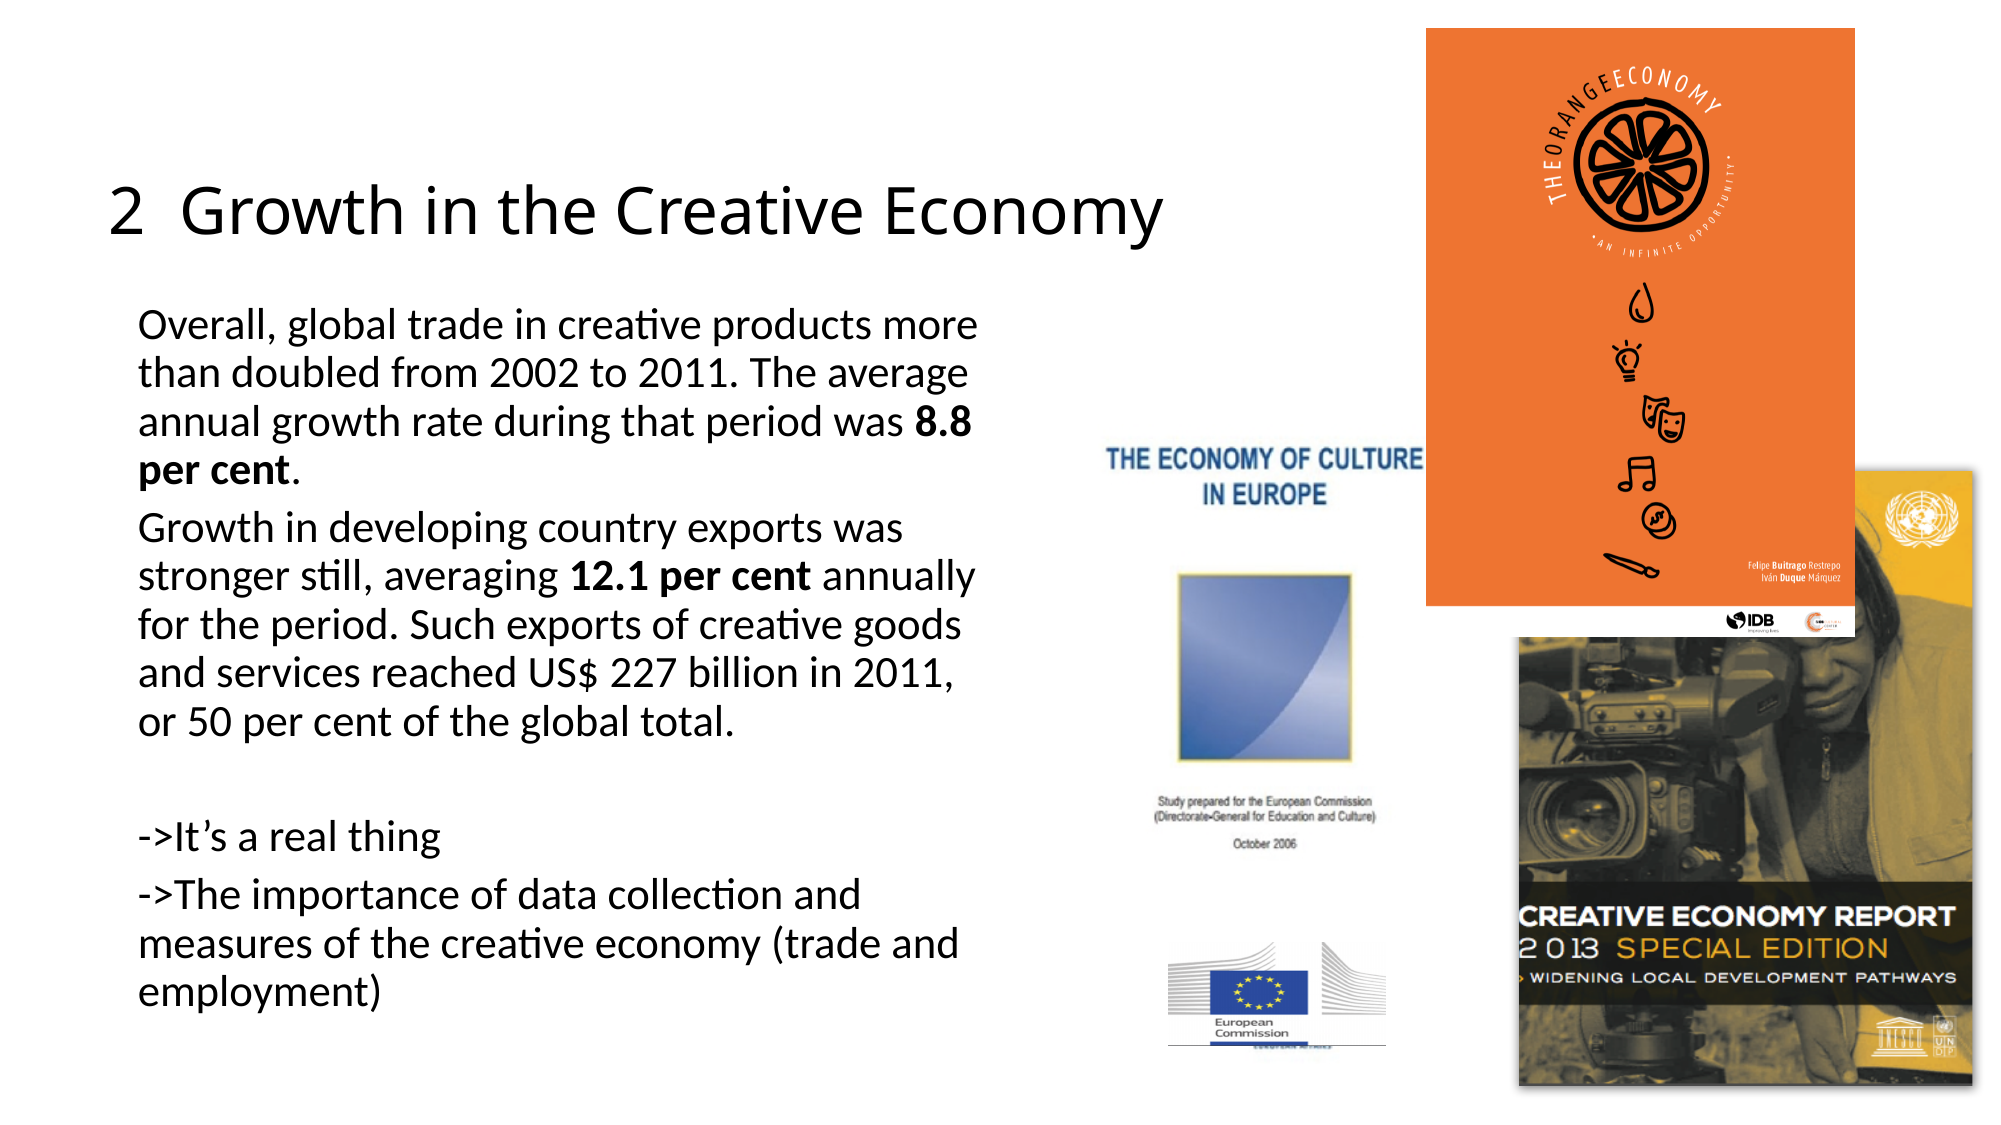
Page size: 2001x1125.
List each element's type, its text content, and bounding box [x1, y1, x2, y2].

picture [1006, 28, 1973, 1086]
title 2 Growth in the Creative Economy [93, 100, 1188, 257]
list Overall, global trade in creative products more than doubled from 2002 to 2011. The average annual growth rate during that period was 8.8 per cent. Growth in developing country exports was stronger still, averaging 12.1 per cent annually for the period. Such exports of creative goods and services reached US$ 227 billion in 2011, or 50 per cent of the global total. ->It’s a real thing ->The importance of data collection and measures of the creative economy (trade and employment) [122, 293, 1007, 1064]
